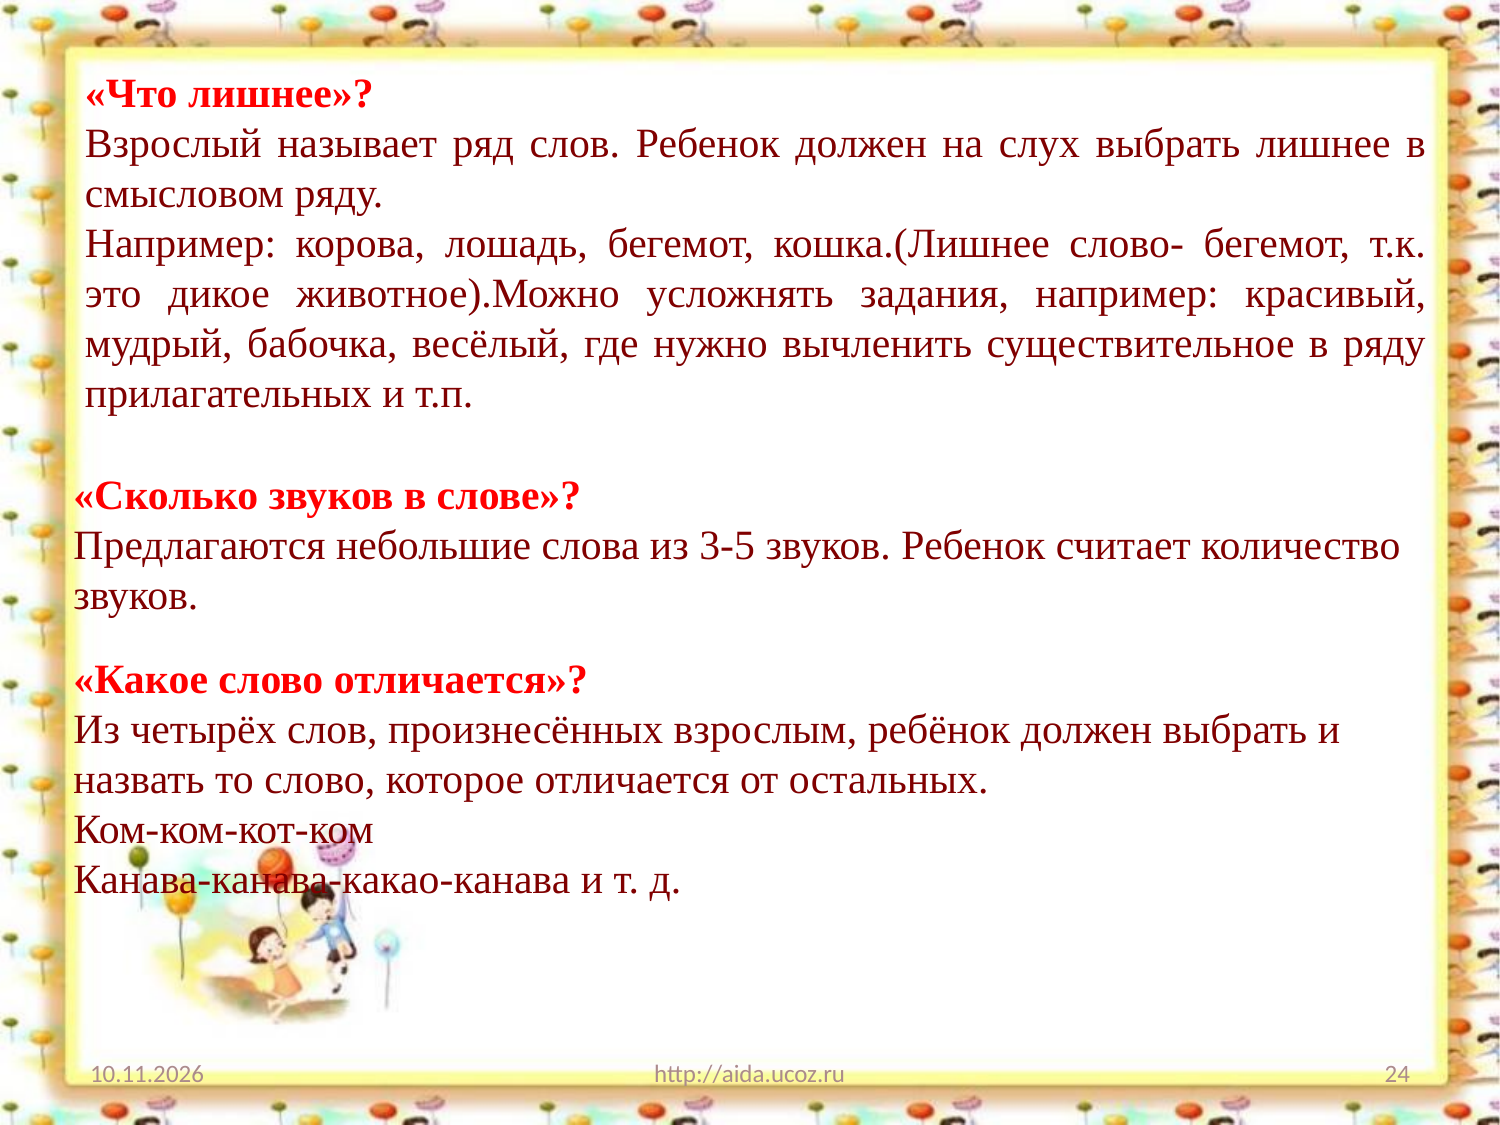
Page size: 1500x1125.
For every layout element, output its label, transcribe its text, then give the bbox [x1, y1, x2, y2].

text_box «Сколько звуков в слове»? Предлагаются небольшие слова из 3-5 звуков. Ребенок считает количество звуков. [58, 410, 1453, 625]
text_box «Какое слово отличается»? Из четырёх слов, произнесённых взрослым, ребёнок должен выбрать и назвать то слово, которое отличается от остальных. Ком-ком-кот-ком Канава-канава-какао-канава и т. д. [58, 644, 1430, 910]
text_box «Что лишнее»? Взрослый называет ряд слов. Ребенок должен на слух выбрать лишнее в смысловом ряду. Например: корова, лошадь, бегемот, кошка.(Лишнее слово- бегемот, т.к. это дикое животное).Можно усложнять задания, например: красивый, мудрый, бабочка, весёлый, где нужно вычленить существительное в ряду прилагательных и т.п. [70, 58, 1442, 410]
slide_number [75, 1042, 425, 1103]
picture [0, 0, 1500, 1125]
slide_number 24 [1074, 1042, 1425, 1103]
footer http://aida.ucoz.ru [512, 1042, 988, 1103]
